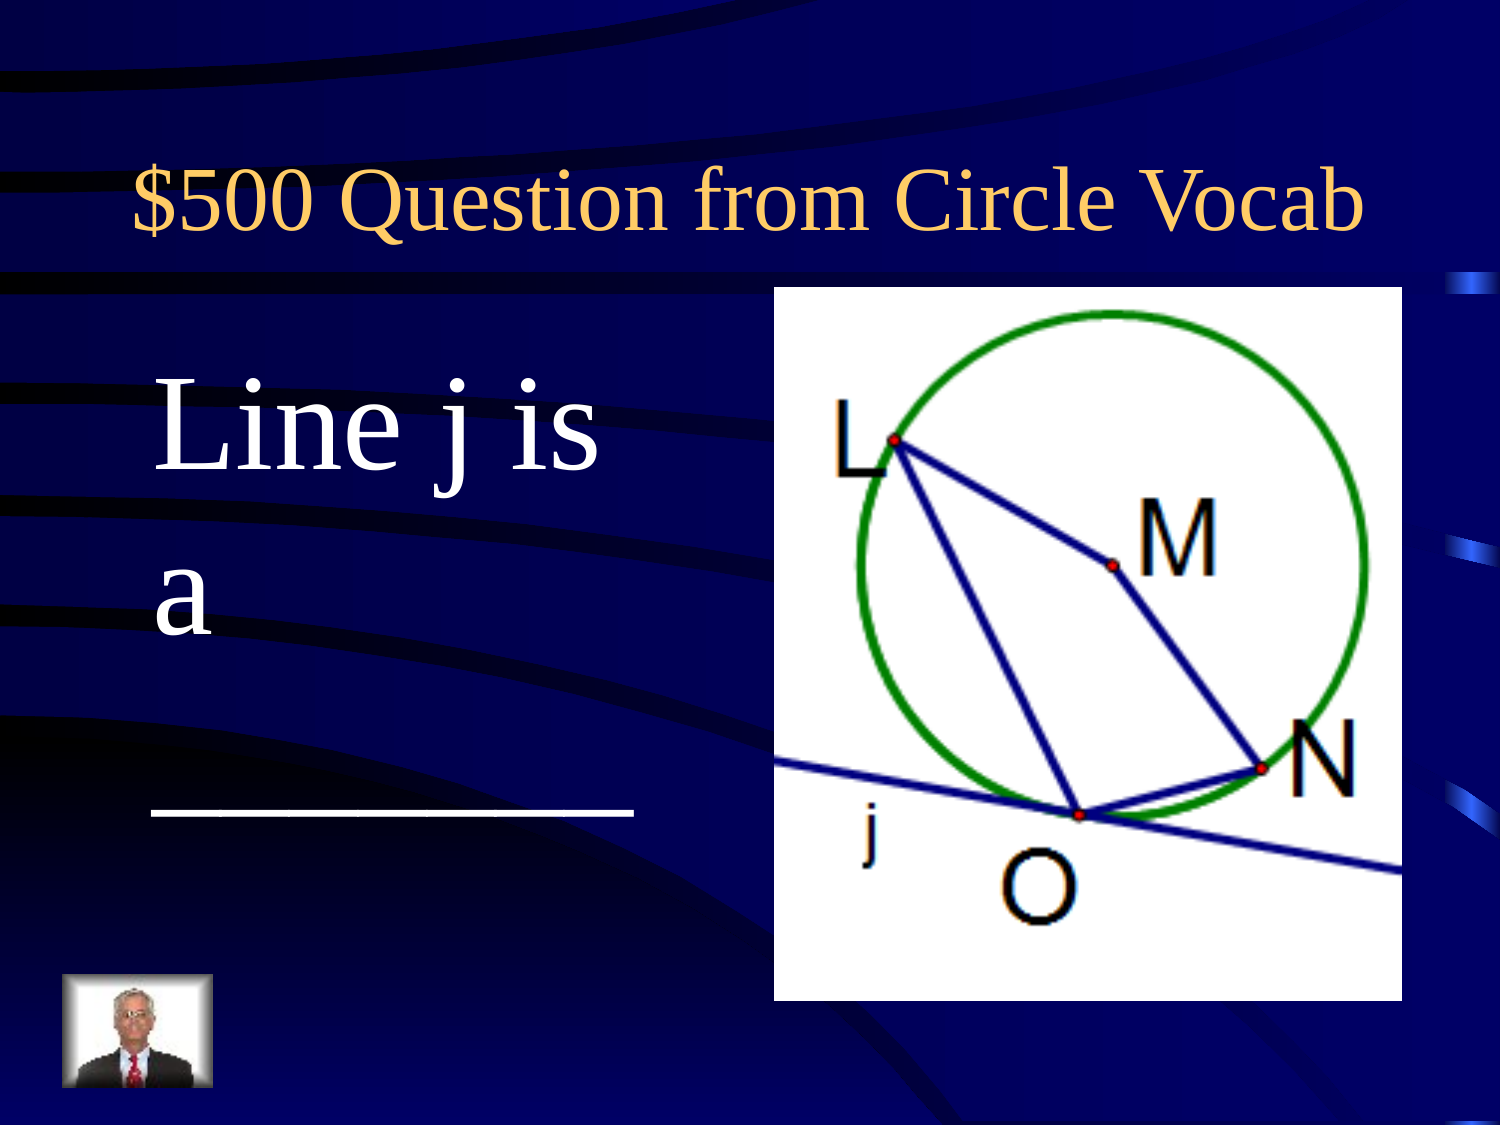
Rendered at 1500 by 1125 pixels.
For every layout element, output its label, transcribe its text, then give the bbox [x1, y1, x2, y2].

text_box Line j is a _______ [137, 324, 663, 835]
picture [774, 287, 1402, 1001]
picture [62, 974, 213, 1088]
title $500 Question from Circle Vocab [112, 99, 1388, 288]
